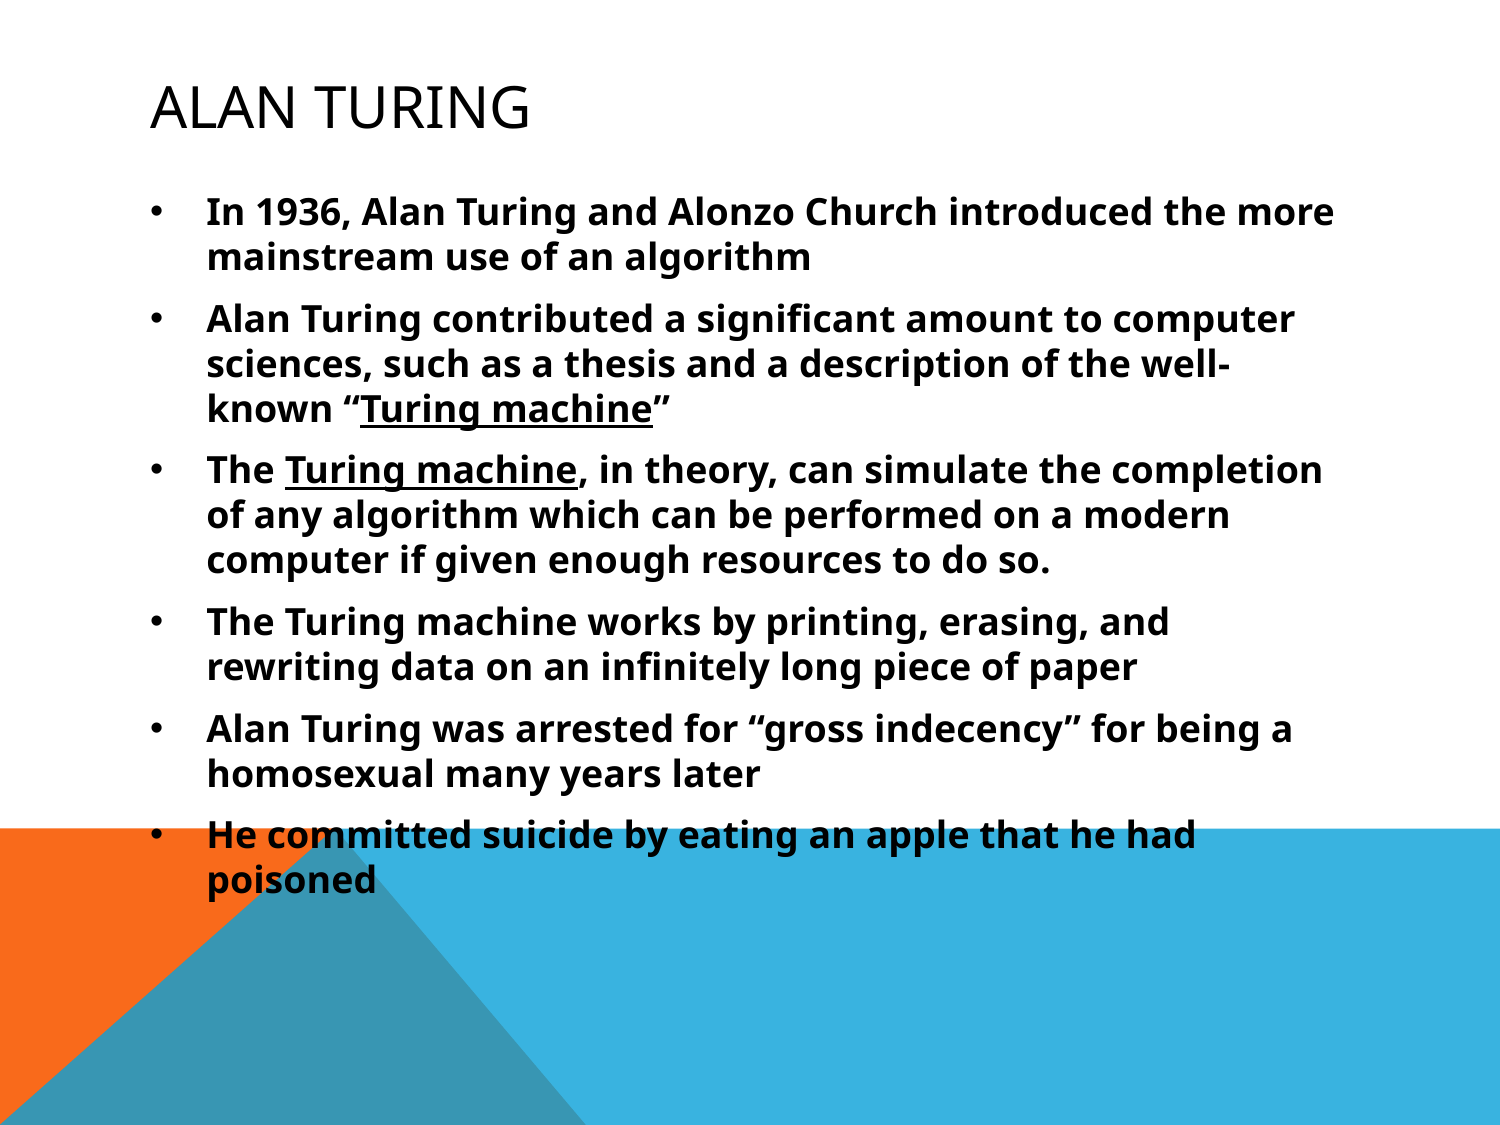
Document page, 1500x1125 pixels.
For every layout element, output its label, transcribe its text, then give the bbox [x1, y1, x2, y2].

list In 1936, Alan Turing and Alonzo Church introduced the more mainstream use of an algorithm Alan Turing contributed a significant amount to computer sciences, such as a thesis and a description of the well-known “Turing machine” The Turing machine, in theory, can simulate the completion of any algorithm which can be performed on a modern computer if given enough resources to do so. The Turing machine works by printing, erasing, and rewriting data on an infinitely long piece of paper Alan Turing was arrested for “gross indecency” for being a homosexual many years later He committed suicide by eating an apple that he had poisoned [135, 180, 1369, 768]
title Alan Turing [135, 60, 1369, 150]
